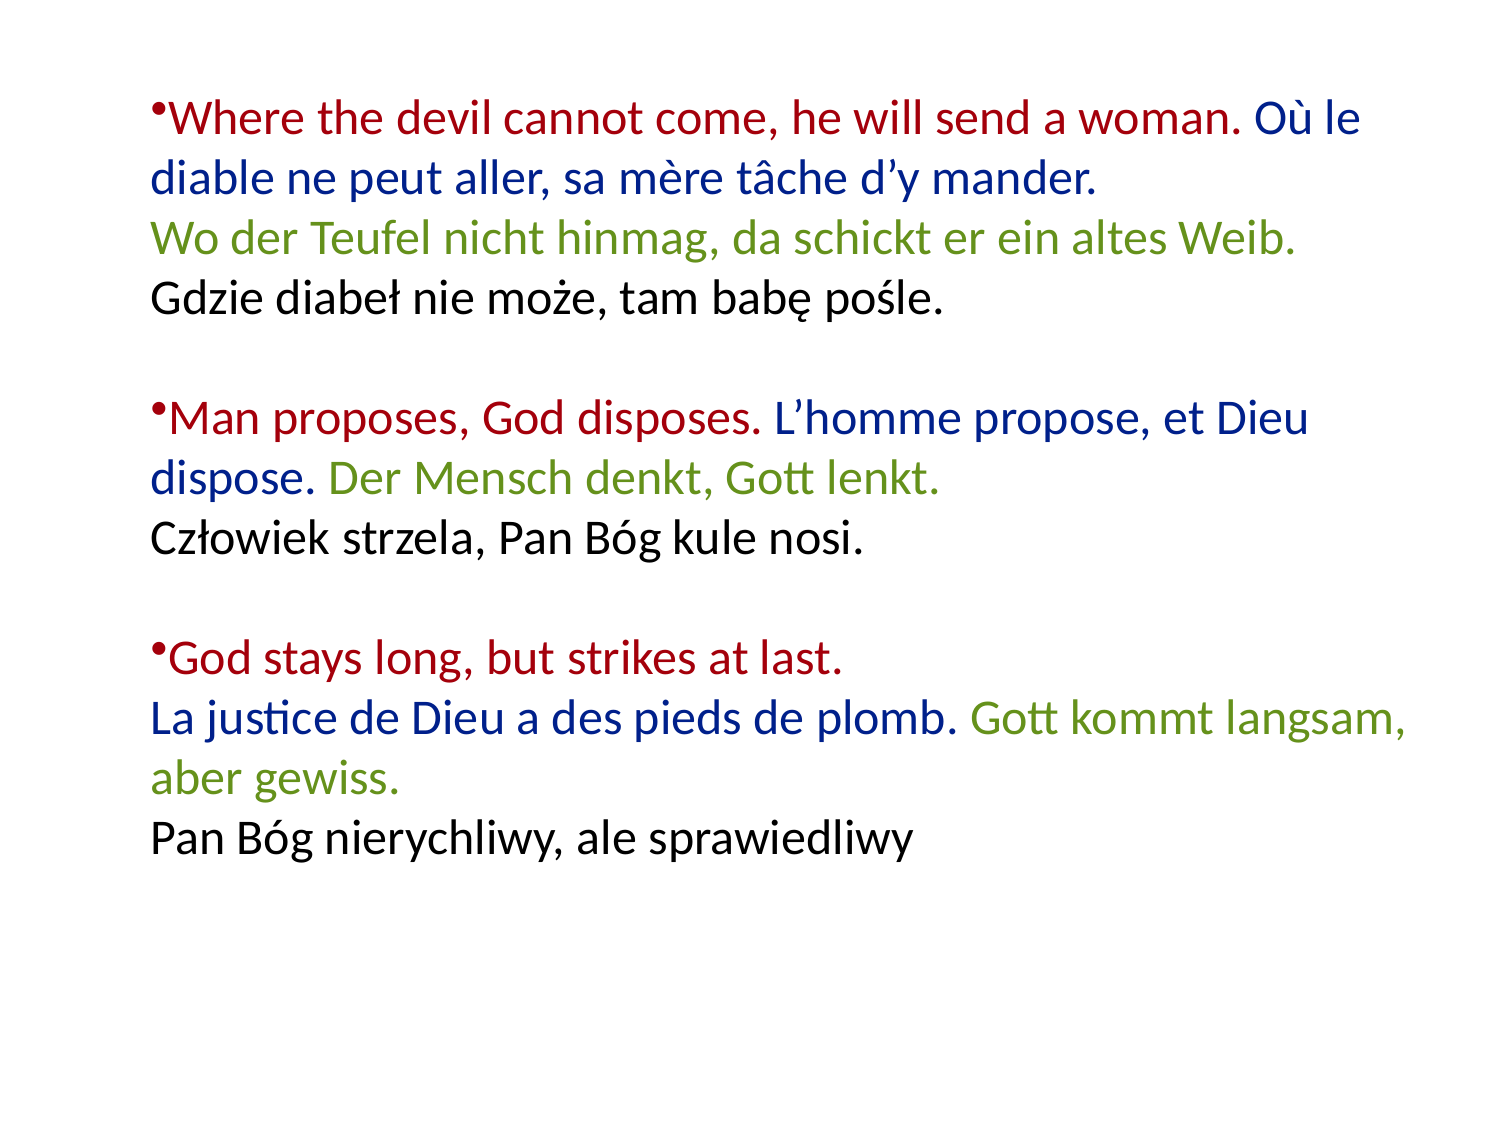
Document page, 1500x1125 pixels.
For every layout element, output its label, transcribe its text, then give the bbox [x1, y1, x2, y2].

text_box Where the devil cannot come, he will send a woman. Où le diable ne peut aller, sa mère tâche d’y mander. Wo der Teufel nicht hinmag, da schickt er ein altes Weib. Gdzie diabeł nie może, tam babę pośle. Man proposes, God disposes. L’homme propose, et Dieu dispose. Der Mensch denkt, Gott lenkt. Człowiek strzela, Pan Bóg kule nosi. God stays long, but strikes at last. La justice de Dieu a des pieds de plomb. Gott kommt langsam, aber gewiss. Pan Bóg nierychliwy, ale sprawiedliwy [135, 76, 1424, 932]
